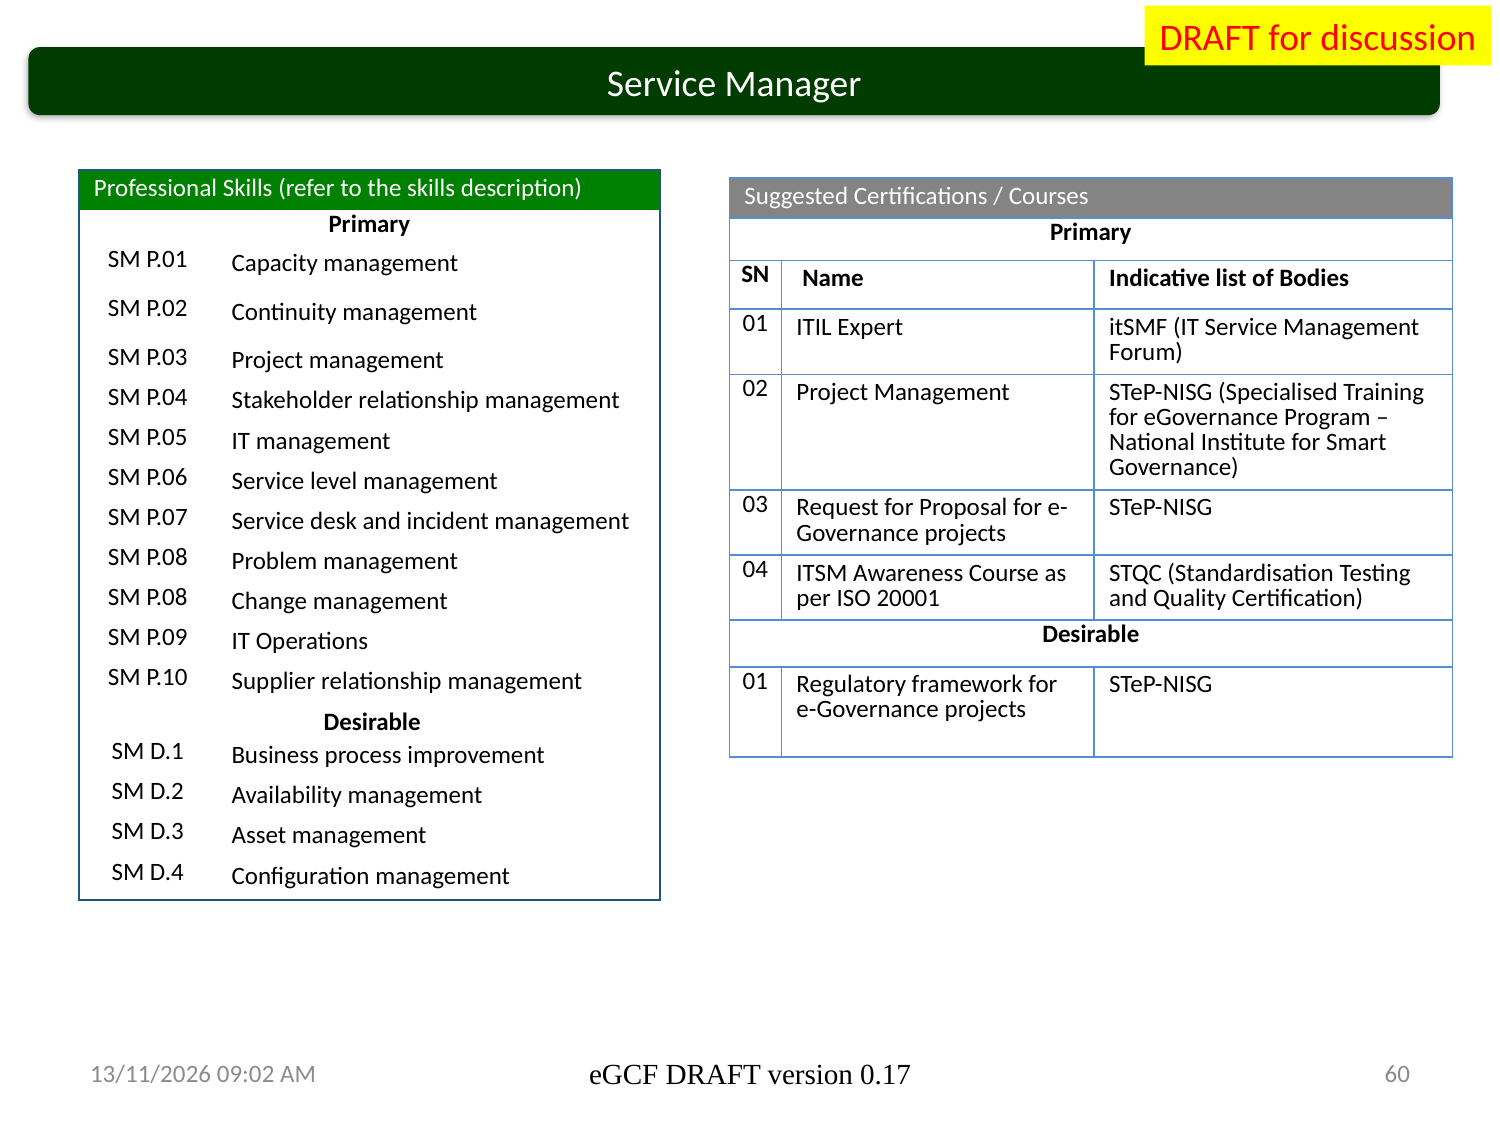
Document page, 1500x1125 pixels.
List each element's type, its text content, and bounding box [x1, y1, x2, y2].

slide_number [75, 1042, 425, 1103]
slide_number 60 [1074, 1042, 1425, 1103]
table_cell SM P.07 [80, 503, 217, 543]
table_cell Name [782, 261, 1093, 308]
table_cell SM P.10 [80, 663, 217, 708]
table_header Professional Skills (refer to the skills description) [80, 171, 659, 210]
text_box DRAFT for discussion [1144, 5, 1492, 66]
table_cell SN [730, 261, 781, 308]
table_cell SM P.01 [80, 245, 217, 294]
table_cell Indicative list of Bodies [1095, 261, 1452, 308]
table_cell Request for Proposal for e-Governance projects [782, 491, 1093, 554]
table_cell 04 [730, 556, 781, 619]
table_cell Project management [217, 343, 659, 383]
table_cell Primary [730, 219, 1452, 260]
table_cell SM P.06 [80, 463, 217, 503]
table_cell SM D.3 [80, 817, 217, 858]
table_cell ITIL Expert [782, 310, 1093, 374]
table_cell Problem management [217, 543, 659, 583]
table_cell SM P.05 [80, 423, 217, 463]
table_cell 01 [730, 310, 781, 374]
table_cell SM D.2 [80, 777, 217, 817]
table_cell itSMF (IT Service Management Forum) [1095, 310, 1452, 374]
table_cell Regulatory framework for e-Governance projects [782, 668, 1093, 756]
table_cell STeP-NISG [1095, 668, 1452, 756]
table_cell Availability management [217, 777, 659, 817]
table_cell SM D.4 [80, 858, 217, 899]
table_cell SM P.09 [80, 623, 217, 663]
table_cell SM P.03 [80, 343, 217, 383]
table_cell 03 [730, 491, 781, 554]
footer eGCF DRAFT version 0.17 [512, 1042, 988, 1103]
table_cell Stakeholder relationship management [217, 383, 659, 423]
table_cell Configuration management [217, 858, 659, 899]
table_cell Desirable [80, 708, 659, 737]
table_cell IT management [217, 423, 659, 463]
table_cell 02 [730, 375, 781, 489]
table_cell Desirable [730, 621, 1452, 666]
table_cell STeP-NISG (Specialised Training for eGovernance Program – National Institute for Smart Governance) [1095, 375, 1452, 489]
table_cell Primary [80, 210, 659, 245]
table_cell Supplier relationship management [217, 663, 659, 708]
table_cell IT Operations [217, 623, 659, 663]
table_cell Business process improvement [217, 737, 659, 777]
table_cell Capacity management [217, 245, 659, 294]
text_box Service Manager [27, 46, 1441, 116]
table_cell 01 [730, 668, 781, 756]
table_cell Asset management [217, 817, 659, 858]
table_cell ITSM Awareness Course as per ISO 20001 [782, 556, 1093, 619]
table_cell Service level management [217, 463, 659, 503]
table_cell STeP-NISG [1095, 491, 1452, 554]
table_cell SM P.08 [80, 543, 217, 583]
table_cell Change management [217, 583, 659, 623]
table_cell Project Management [782, 375, 1093, 489]
table_cell SM P.08 [80, 583, 217, 623]
table_cell SM P.04 [80, 383, 217, 423]
table_cell Service desk and incident management [217, 503, 659, 543]
table_cell STQC (Standardisation Testing and Quality Certification) [1095, 556, 1452, 619]
table_cell SM D.1 [80, 737, 217, 777]
table_header Suggested Certifications / Courses [730, 179, 1452, 217]
table_cell SM P.02 [80, 294, 217, 343]
table_cell Continuity management [217, 294, 659, 343]
